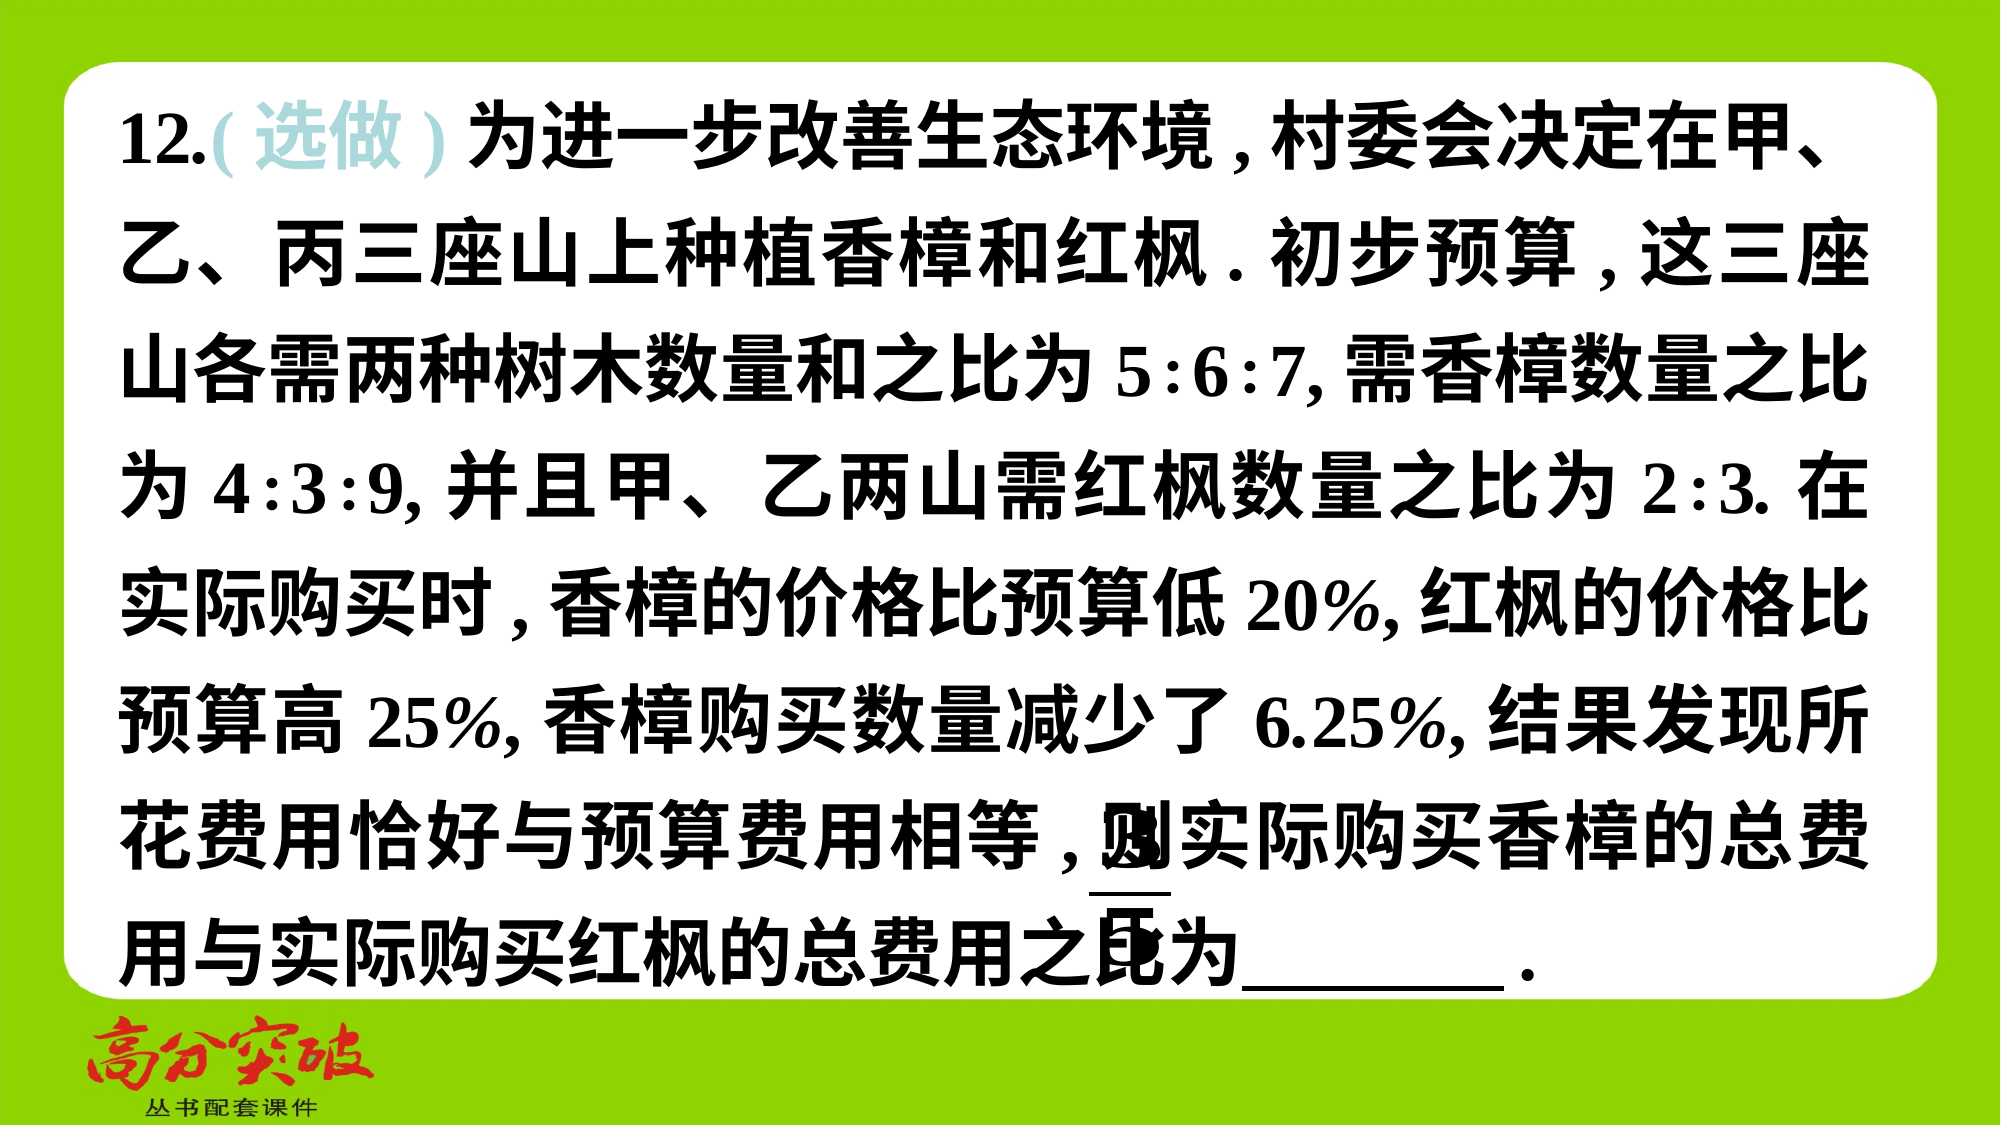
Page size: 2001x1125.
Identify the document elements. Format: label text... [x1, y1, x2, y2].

text_box 12.(选做)为进一步改善生态环境,村委会决定在甲、乙、丙三座山上种植香樟和红枫.初步预算,这三座山各需两种树木数量和之比为5∶6∶7,需香樟数量之比为4∶3∶9,并且甲、乙两山需红枫数量之比为2∶3.在实际购买时,香樟的价格比预算低20%,红枫的价格比预算高25%,香樟购买数量减少了6.25%,结果发现所花费用恰好与预算费用相等,则实际购买香樟的总费用与实际购买红枫的总费用之比为 . [102, 54, 1886, 1003]
picture [0, 0, 2001, 1125]
